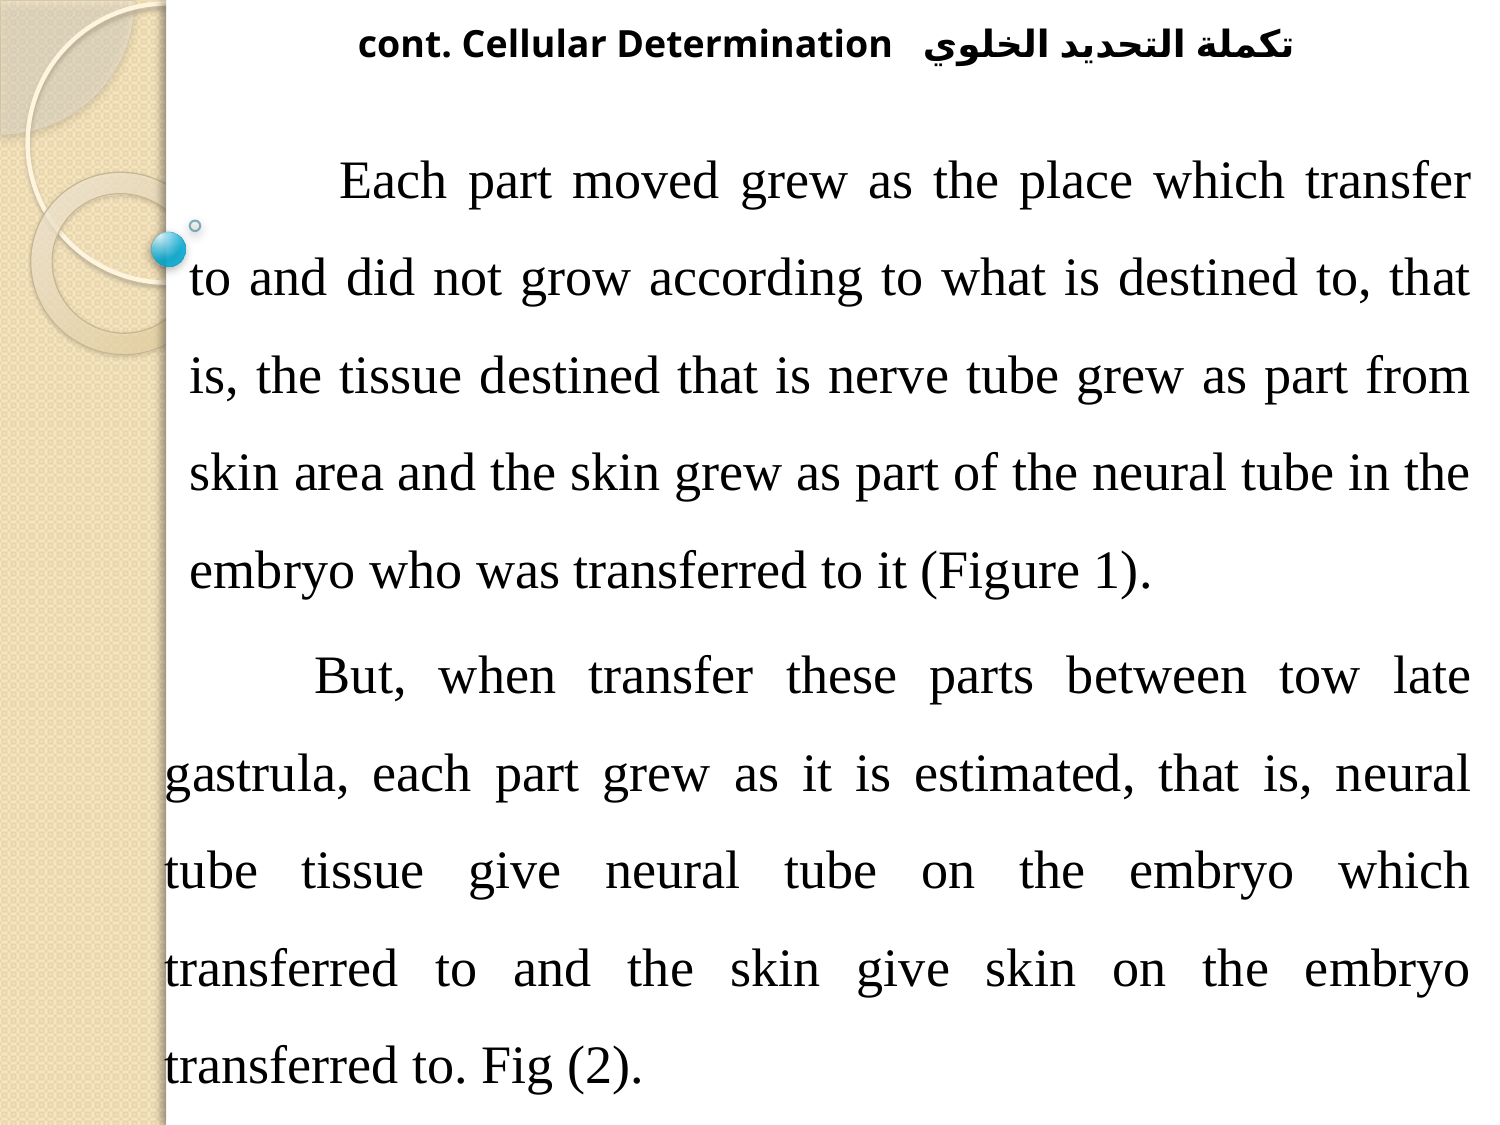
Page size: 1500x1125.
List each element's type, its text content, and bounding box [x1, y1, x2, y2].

text_box But, when transfer these parts between tow late gastrula, each part grew as it is estimated, that is, neural tube tissue give neural tube on the embryo which transferred to and the skin give skin on the embryo transferred to. Fig (2). [149, 599, 1488, 1102]
text_box Each part moved grew as the place which transfer to and did not grow according to what is destined to, that is, the tissue destined that is nerve tube grew as part from skin area and the skin grew as part of the neural tube in the embryo who was transferred to it (Figure 1). [174, 104, 1488, 599]
text_box cont. Cellular Determination تكملة التحديد الخلوي [343, 12, 1320, 73]
